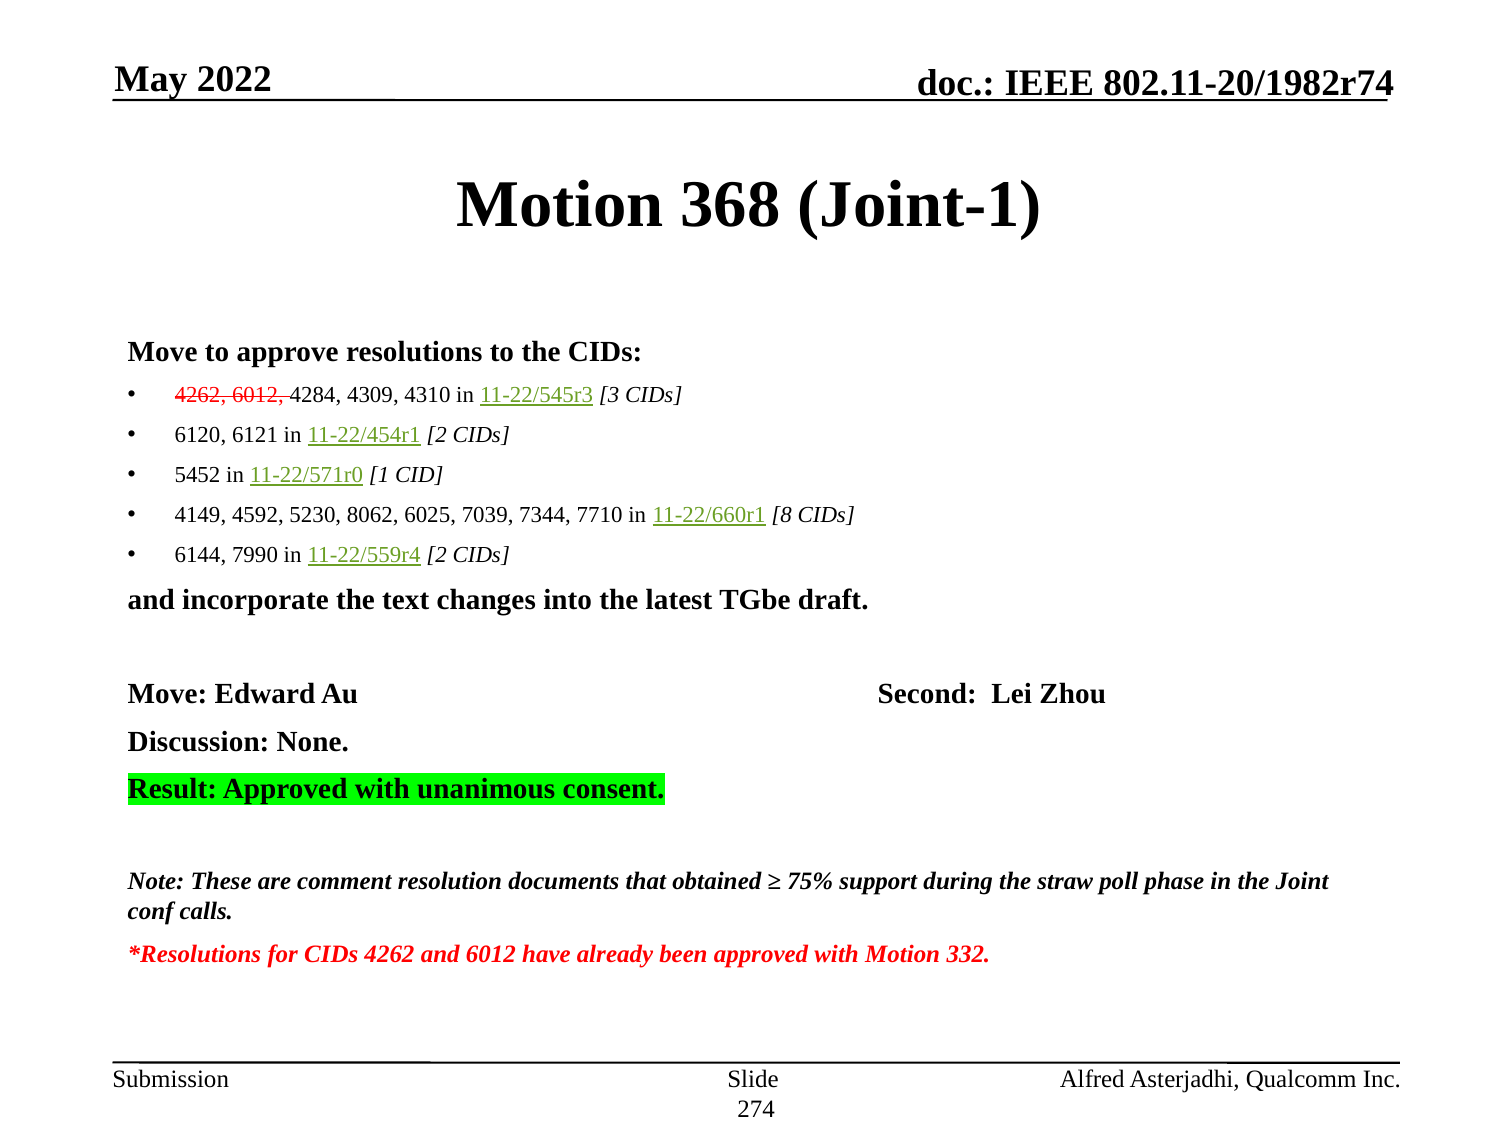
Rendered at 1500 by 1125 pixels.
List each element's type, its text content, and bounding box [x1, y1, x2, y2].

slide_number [114, 54, 423, 100]
footer Alfred Asterjadhi, Qualcomm Inc. [878, 1061, 1402, 1093]
slide_number Slide 274 [712, 1061, 800, 1123]
title Motion 368 (Joint-1) [112, 112, 1388, 288]
list Move to approve resolutions to the CIDs: 4262, 6012, 4284, 4309, 4310 in 11-22/545r3 [3 CIDs] 6120, 6121 in 11-22/454r1 [2 CIDs] 5452 in 11-22/571r0 [1 CID] 4149, 4592, 5230, 8062, 6025, 7039, 7344, 7710 in 11-22/660r1 [8 CIDs] 6144, 7990 in 11-22/559r4 [2 CIDs] and incorporate the text changes into the latest TGbe draft. Move: Edward Au Second: Lei Zhou Discussion: None. Result: Approved with unanimous consent. Note: These are comment resolution documents that obtained ≥ 75% support during the straw poll phase in the Joint conf calls. *Resolutions for CIDs 4262 and 6012 have already been approved with Motion 332. [112, 324, 1388, 1063]
